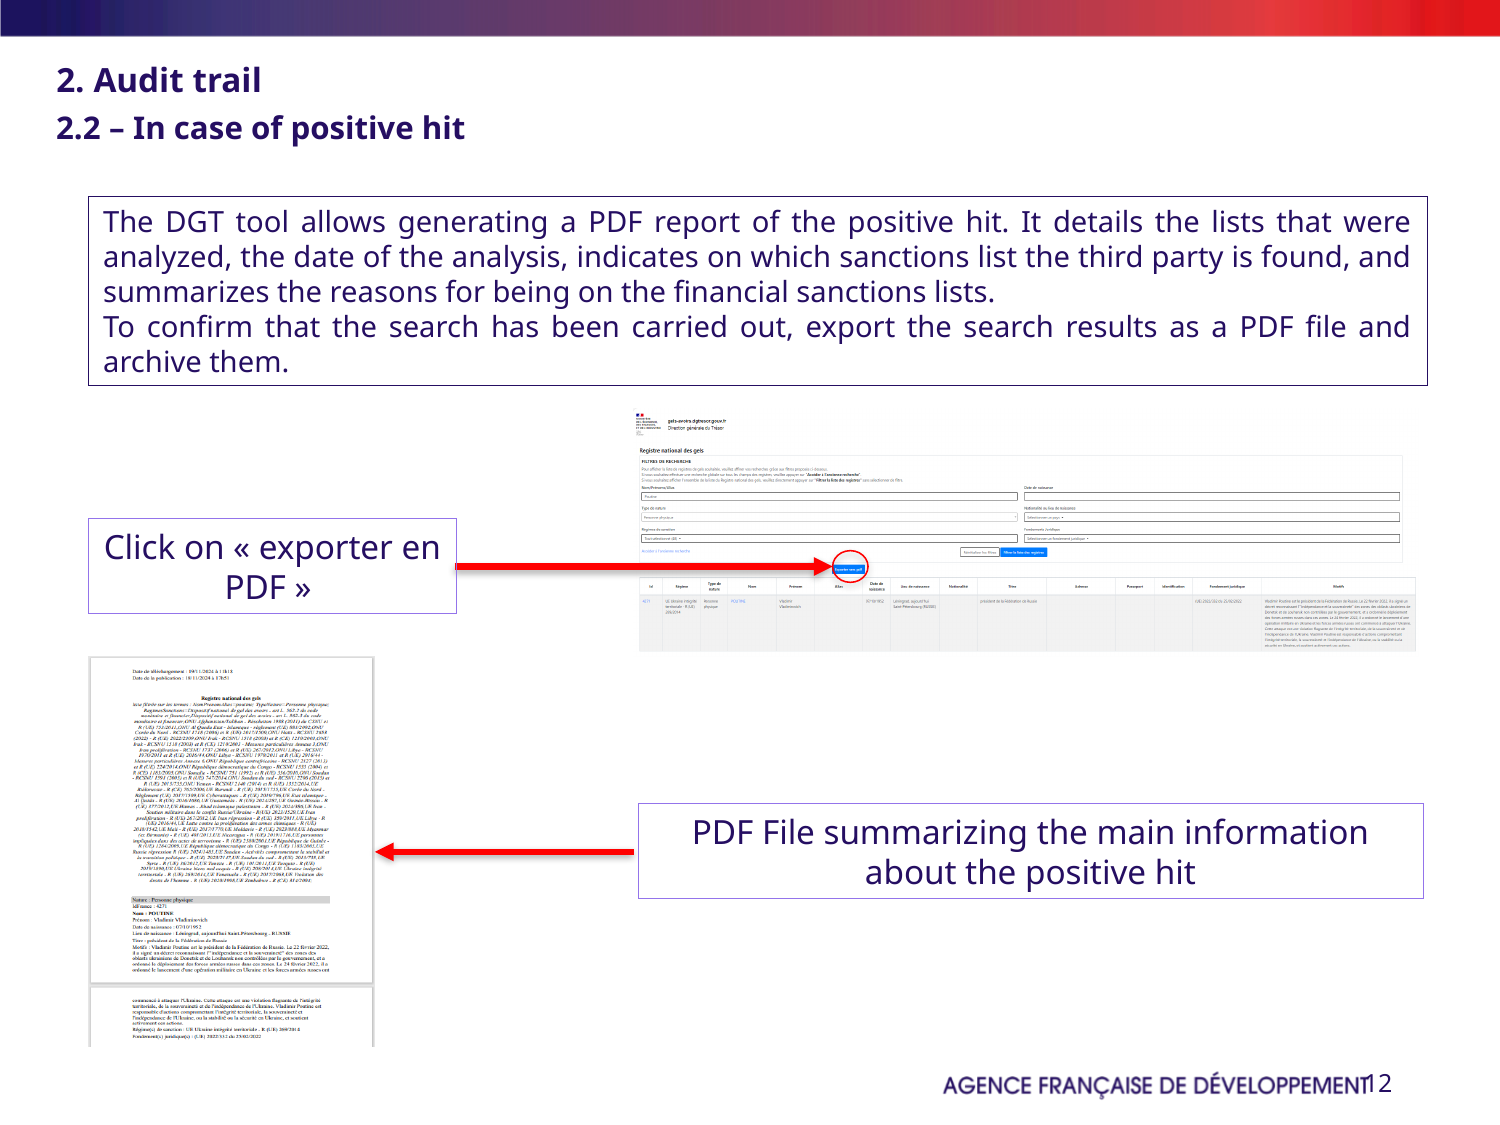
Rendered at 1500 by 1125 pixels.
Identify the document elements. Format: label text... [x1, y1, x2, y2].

picture [927, 1063, 1376, 1106]
picture [0, 0, 1500, 46]
text_box 2. Audit trail [41, 51, 1424, 107]
text_box 2.2 – In case of positive hit [41, 100, 1352, 153]
text_box Click on « exporter en PDF » [88, 518, 457, 614]
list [633, 408, 1420, 658]
text_box PDF File summarizing the main information about the positive hit [638, 803, 1424, 899]
picture [88, 656, 375, 1048]
text_box The DGT tool allows generating a PDF report of the positive hit. It details the lists that were analyzed, the date of the analysis, indicates on which sanctions list the third party is found, and summarizes the reasons for being on the financial sanctions lists. To confirm that the search has been carried out, export the search results as a PDF file and archive them. [88, 196, 1428, 386]
